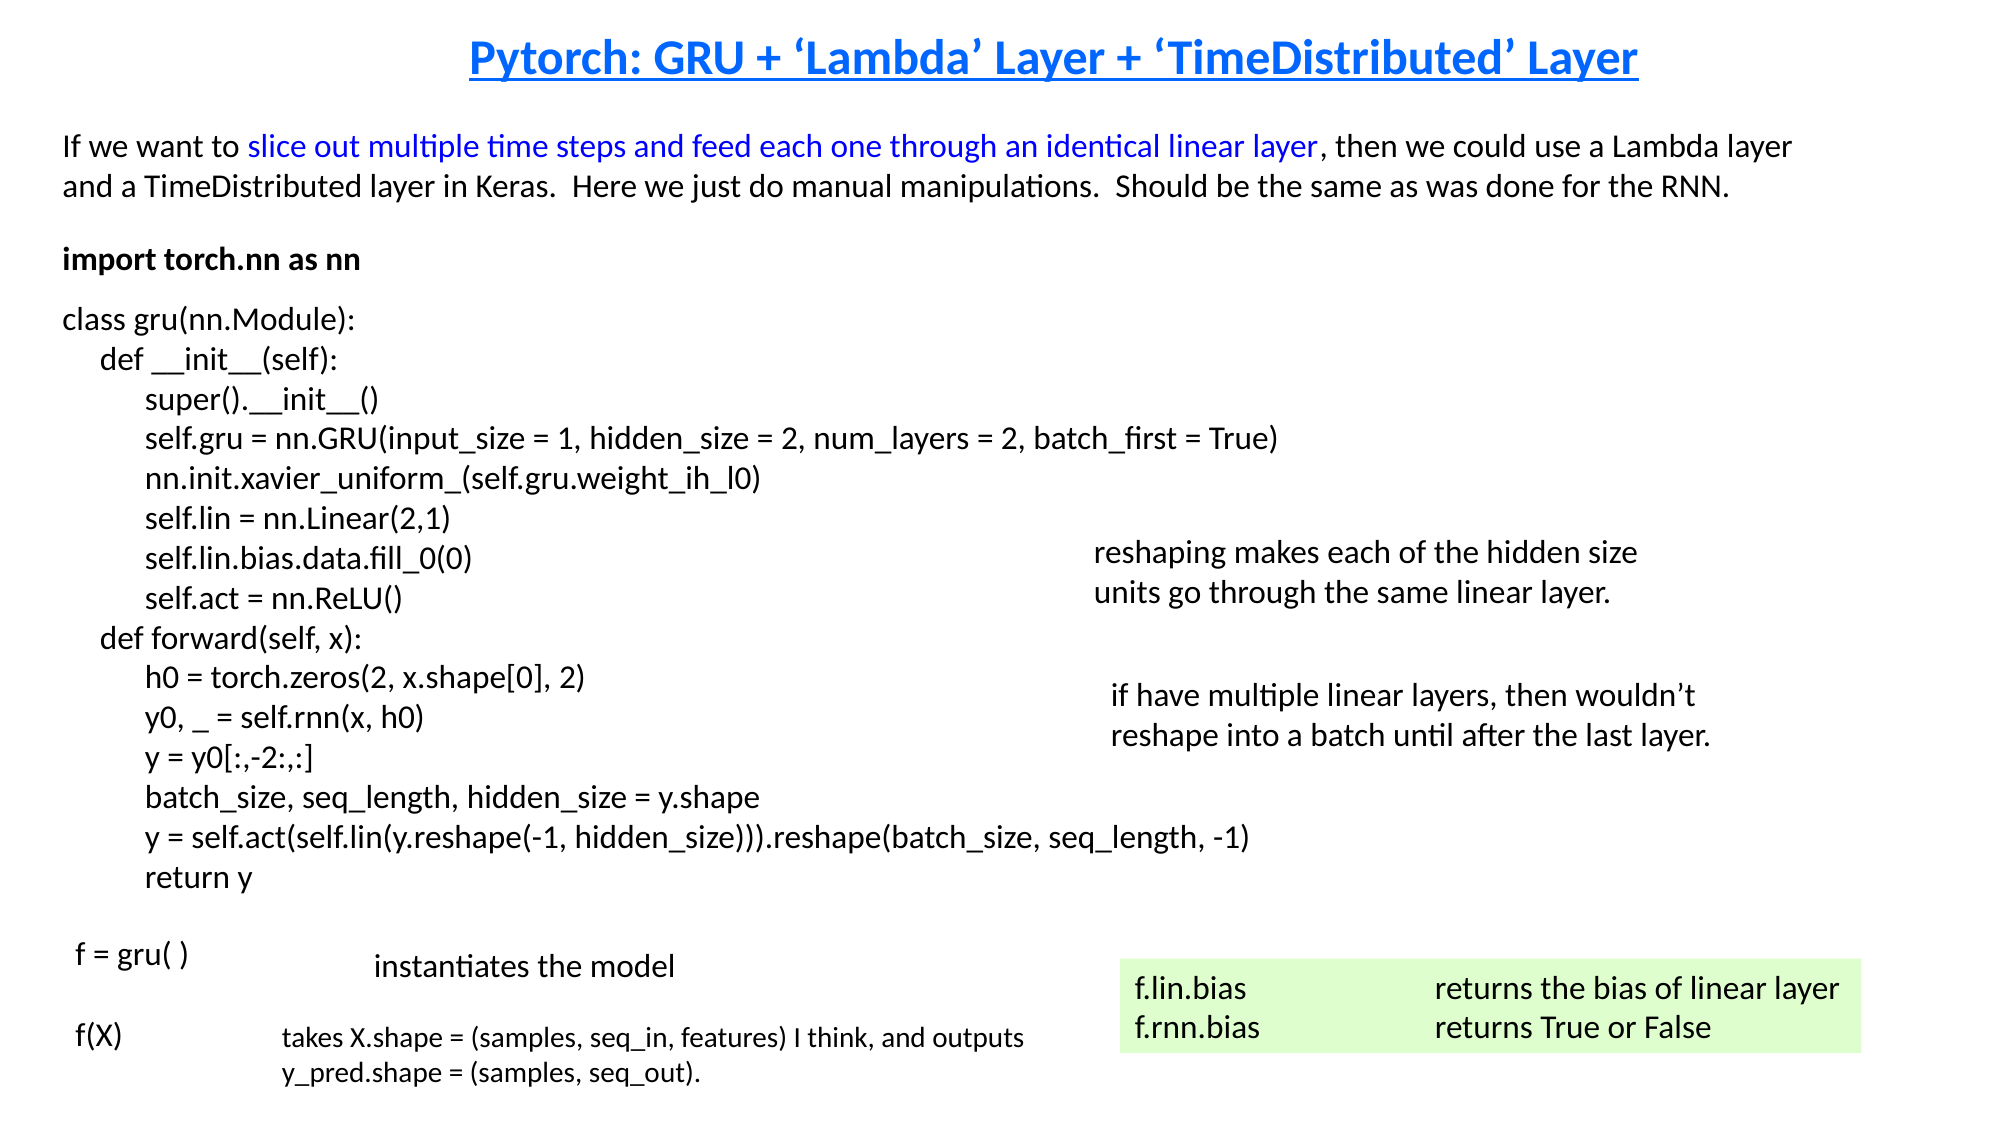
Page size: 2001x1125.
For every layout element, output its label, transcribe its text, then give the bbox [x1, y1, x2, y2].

text_box f.lin.bias returns the bias of linear layer f.rnn.bias returns True or False [1120, 958, 1862, 1053]
text_box reshaping makes each of the hidden size units go through the same linear layer. [1079, 523, 1690, 618]
text_box If we want to slice out multiple time steps and feed each one through an identical linear layer, then we could use a Lambda layer and a TimeDistributed layer in Keras. Here we just do manual manipulations. Should be the same as was done for the RNN. [47, 116, 1846, 211]
text_box instantiates the model [358, 937, 725, 992]
text_box if have multiple linear layers, then wouldn’t reshape into a batch until after the last layer. [1096, 666, 1766, 761]
text_box import torch.nn as nn [47, 230, 439, 285]
text_box Pytorch: GRU + ‘Lambda’ Layer + ‘TimeDistributed’ Layer [454, 17, 1655, 92]
text_box f(X) [60, 1005, 139, 1061]
text_box class gru(nn.Module): def __init__(self): super().__init__() self.gru = nn.GRU(input_size = 1, hidden_size = 2, num_layers = 2, batch_first = True) nn.init.xavier_uniform_(self.gru.weight_ih_l0) self.lin = nn.Linear(2,1) self.lin.bias.data.fill_0(0) self.act = nn.ReLU() def forward(self, x): h0 = torch.zeros(2, x.shape[0], 2) y0, _ = self.rnn(x, h0) y = y0[:,-2:,:] batch_size, seq_length, hidden_size = y.shape y = self.act(self.lin(y.reshape(-1, hidden_size))).reshape(batch_size, seq_length, -1) return y [47, 289, 1314, 903]
text_box f = gru( ) [60, 924, 267, 980]
text_box takes X.shape = (samples, seq_in, features) I think, and outputs y_pred.shape = (samples, seq_out). [267, 1011, 1055, 1096]
